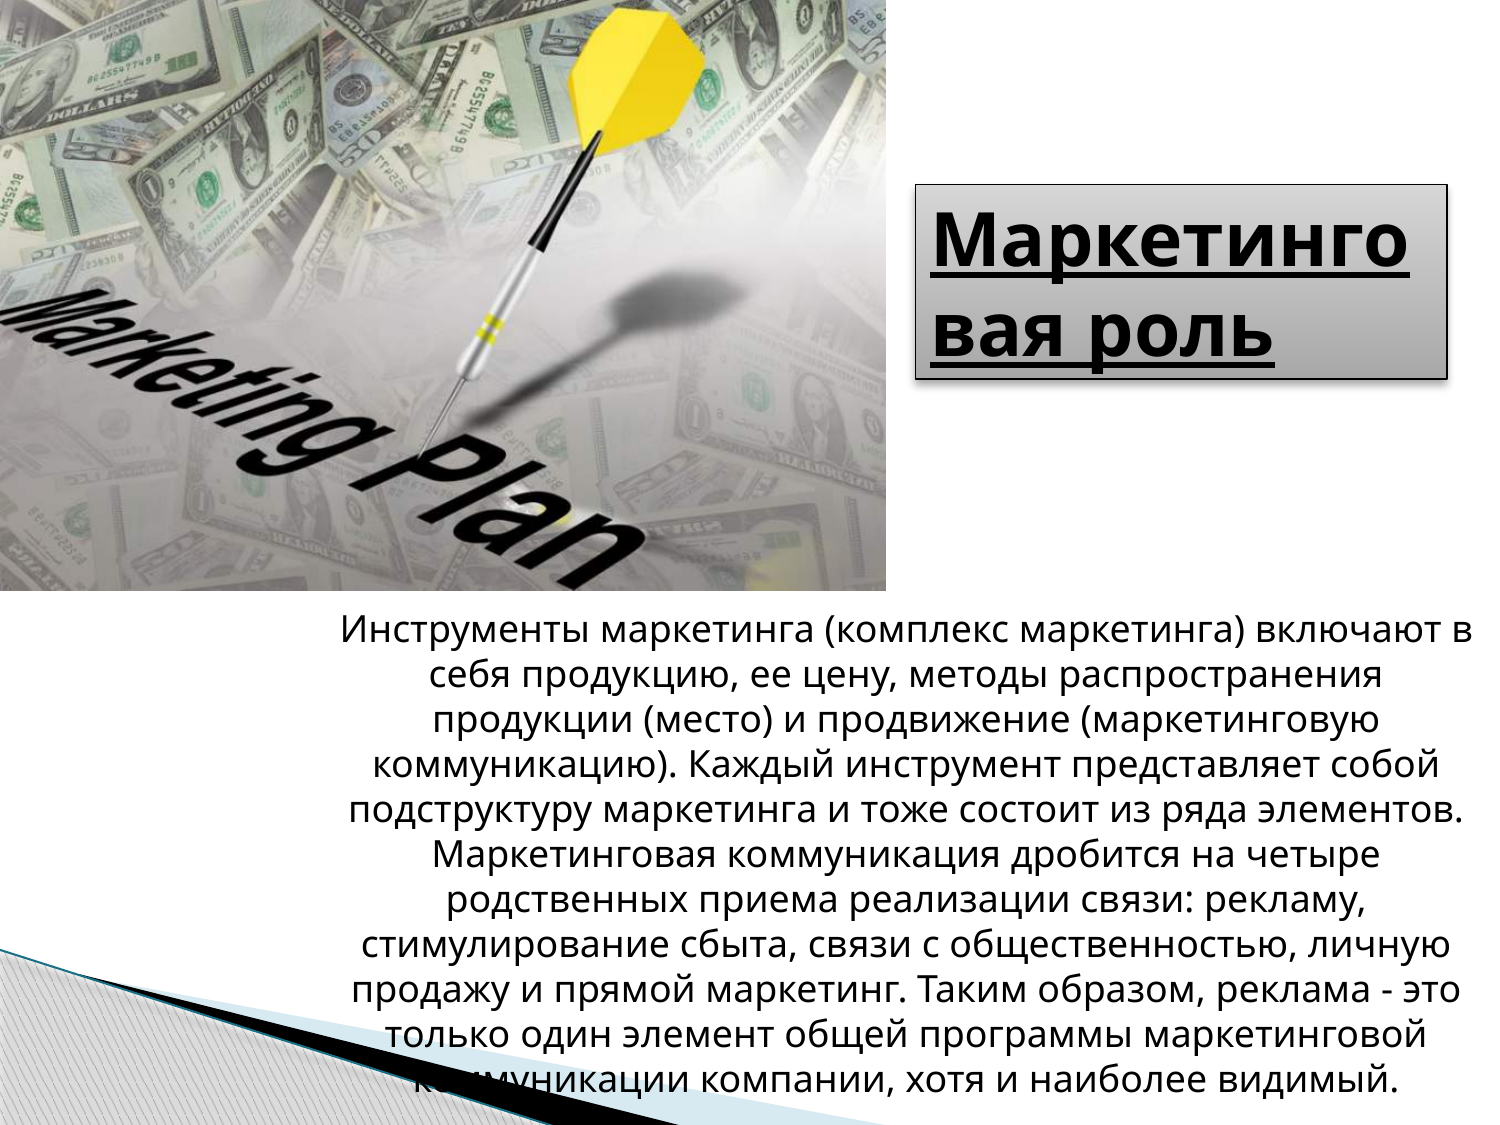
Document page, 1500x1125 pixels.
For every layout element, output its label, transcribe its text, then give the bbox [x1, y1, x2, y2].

text_box Инструменты маркетинга (комплекс маркетинга) включают в себя продукцию, ее цену, методы распространения продукции (место) и продвижение (маркетинговую коммуникацию). Каждый инструмент представляет собой подструктуру маркетинга и тоже состоит из ряда элементов. Маркетинговая коммуникация дробится на четыре родственных приема реализации связи: рекламу, стимулирование сбыта, связи с общественностью, личную продажу и прямой маркетинг. Таким образом, реклама - это только один элемент общей программы маркетинговой коммуникации компании, хотя и наиболее видимый. [312, 597, 1500, 1108]
picture [0, 0, 887, 591]
text_box Маркетинговая роль [915, 184, 1448, 380]
